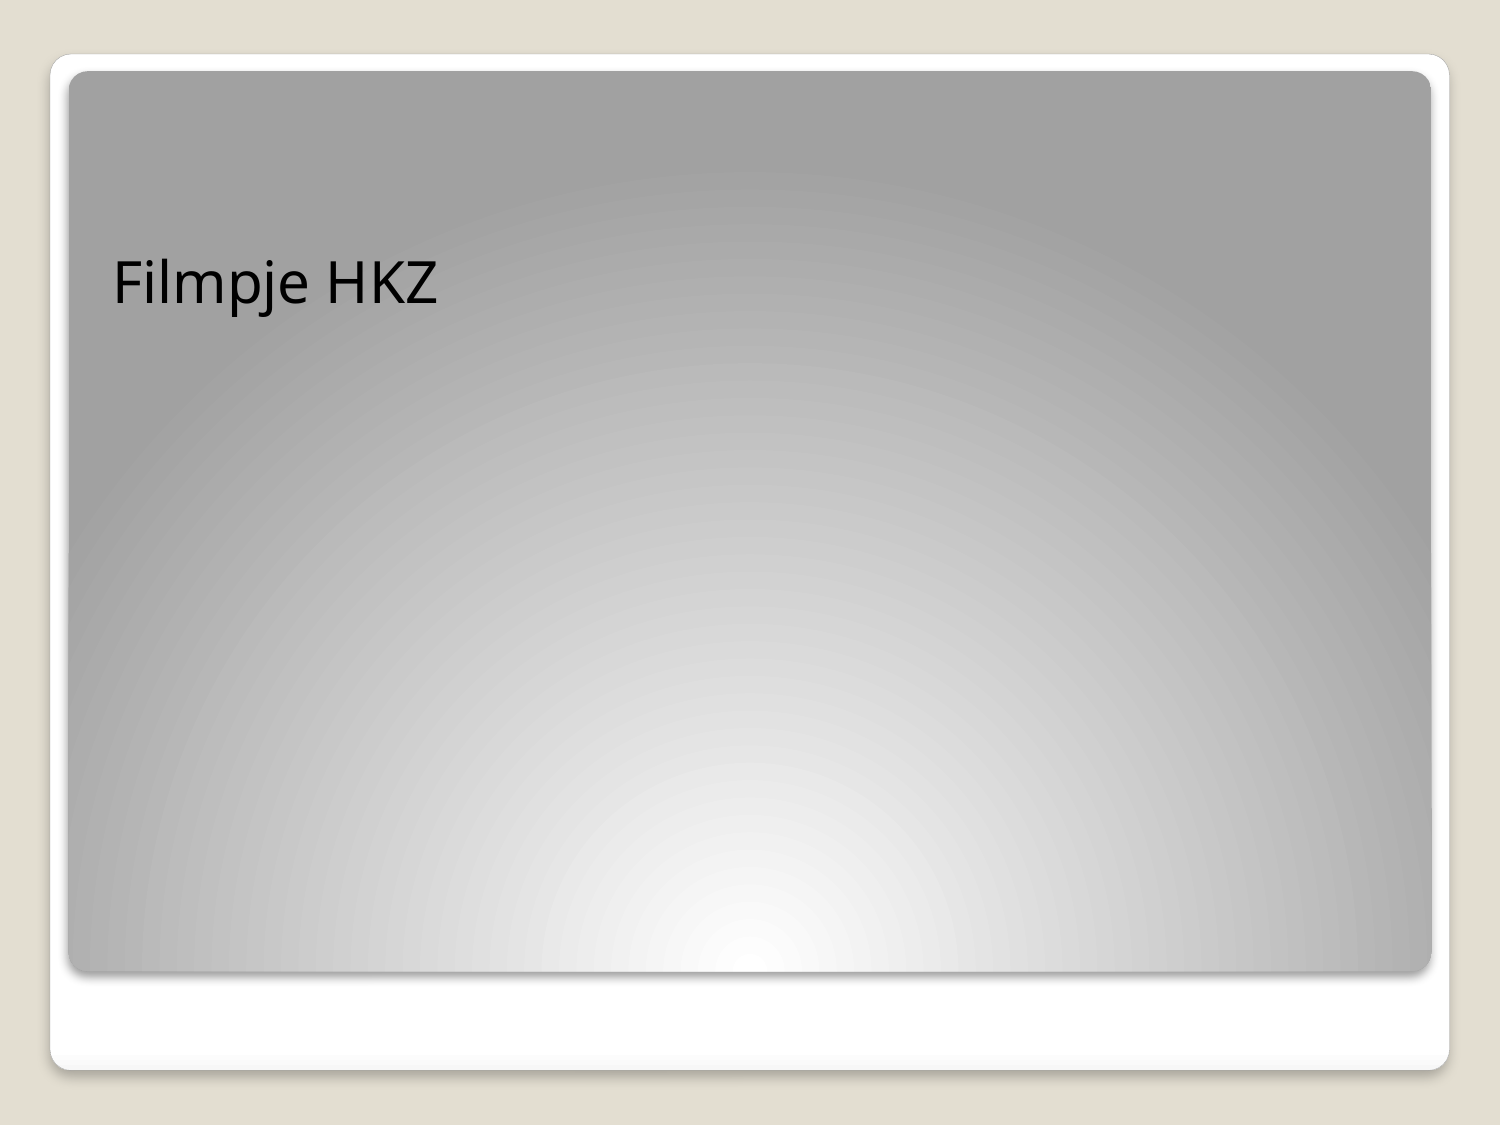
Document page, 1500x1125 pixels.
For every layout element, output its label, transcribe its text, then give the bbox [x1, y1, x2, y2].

list Filmpje HKZ [82, 80, 1425, 768]
